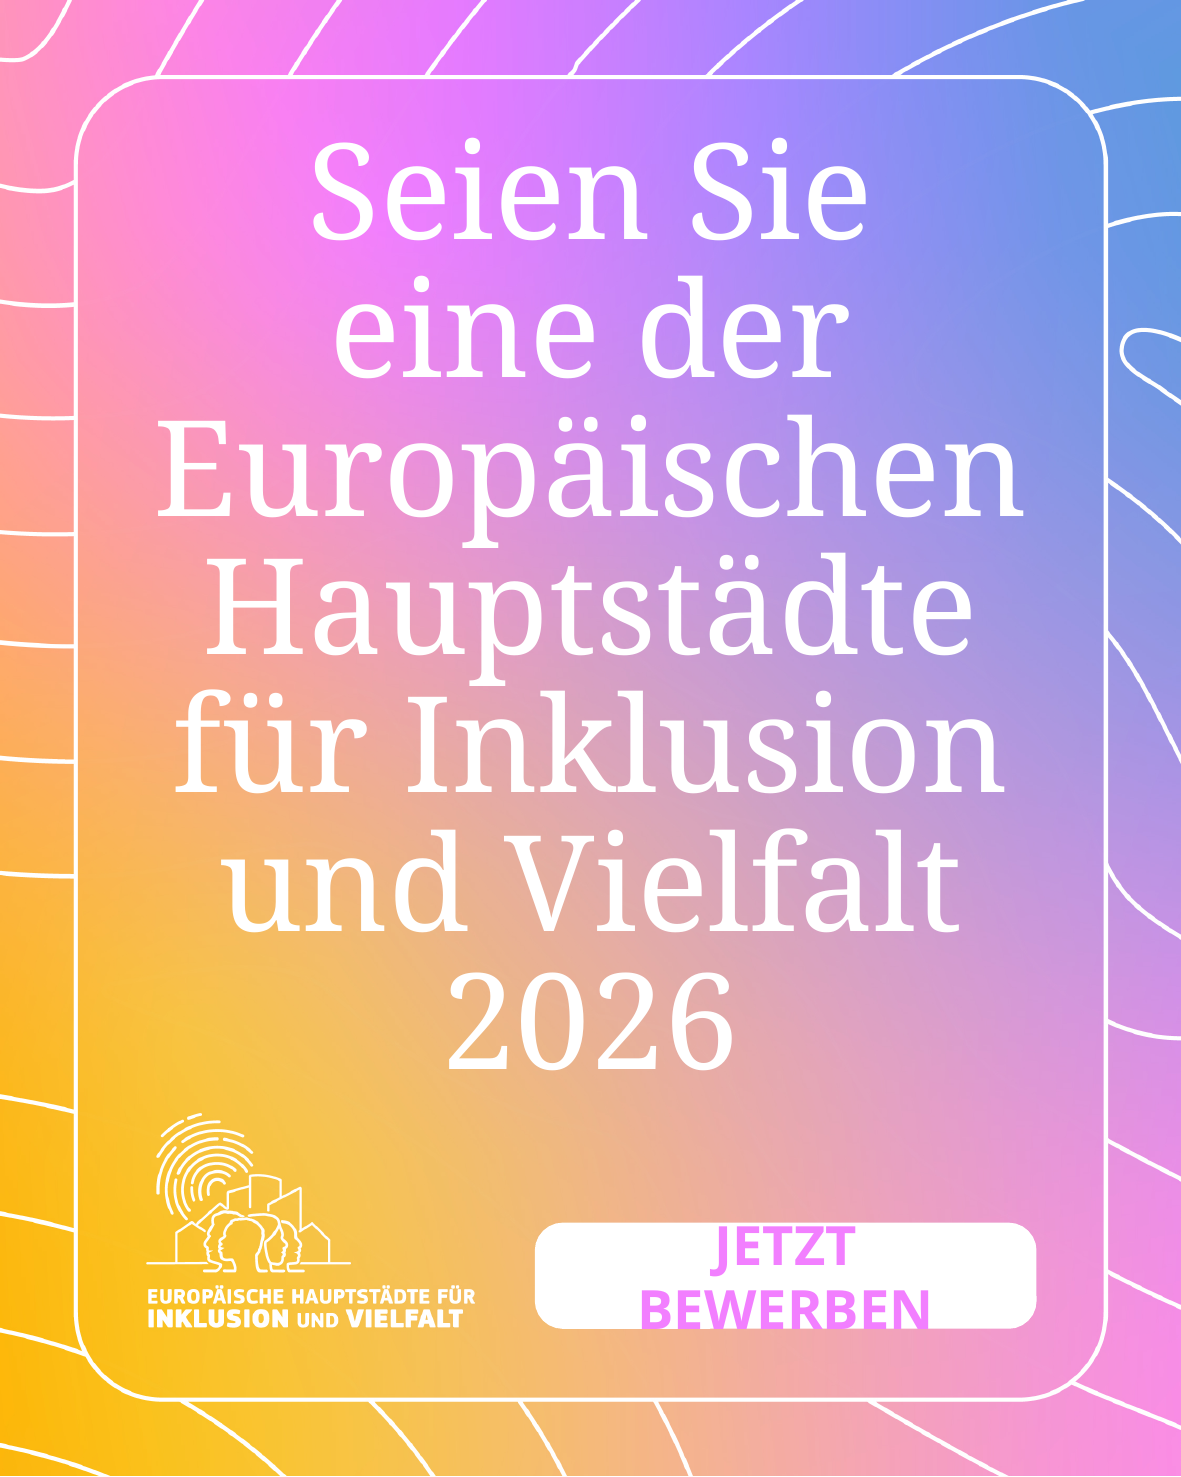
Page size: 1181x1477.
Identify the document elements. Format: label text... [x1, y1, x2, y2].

picture [0, 0, 1181, 1476]
text_box JETZT BEWERBEN [548, 1236, 1023, 1315]
title Seien Sie eine der Europäischen Hauptstädte für Inklusion und Vielfalt 2026 [88, 148, 1093, 1076]
